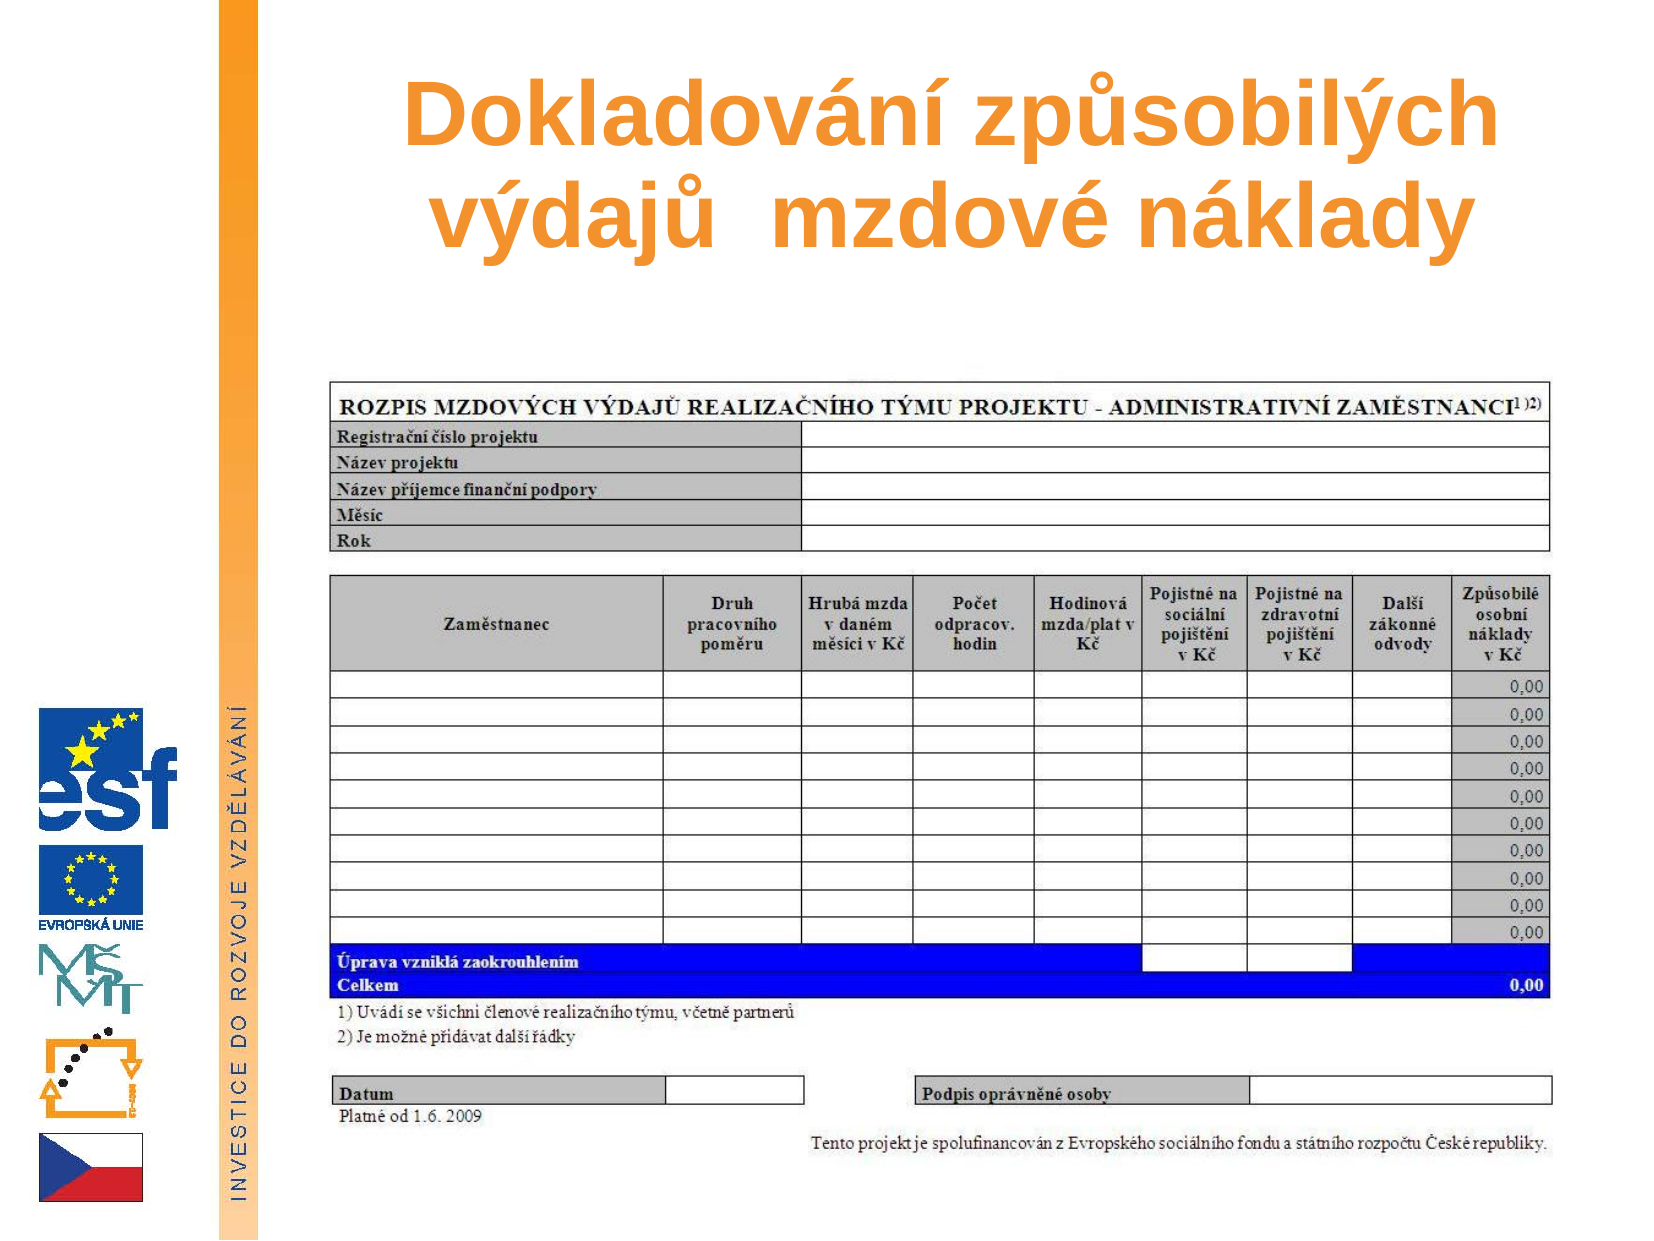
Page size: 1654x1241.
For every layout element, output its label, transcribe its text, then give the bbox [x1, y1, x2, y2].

title Dokladování způsobilých výdajů mzdové náklady [252, 69, 1654, 269]
picture [0, 0, 1654, 1240]
